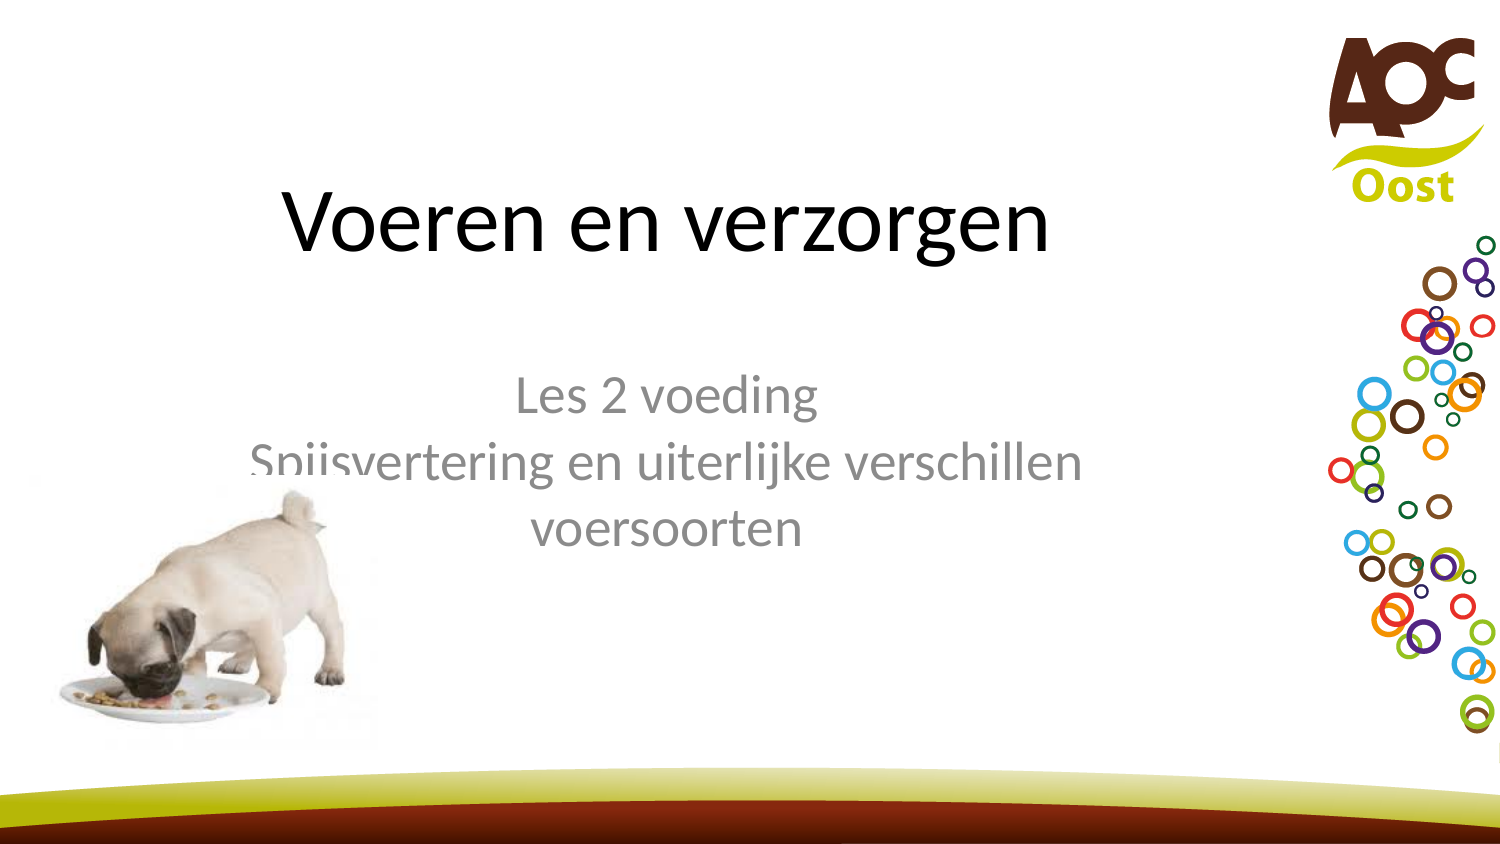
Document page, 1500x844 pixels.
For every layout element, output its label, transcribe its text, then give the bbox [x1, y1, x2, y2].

title Voeren en verzorgen [111, 124, 1222, 306]
subtitle Les 2 voeding Spijsvertering en uiterlijke verschillen voersoorten [111, 351, 1223, 567]
picture [0, 0, 1500, 844]
